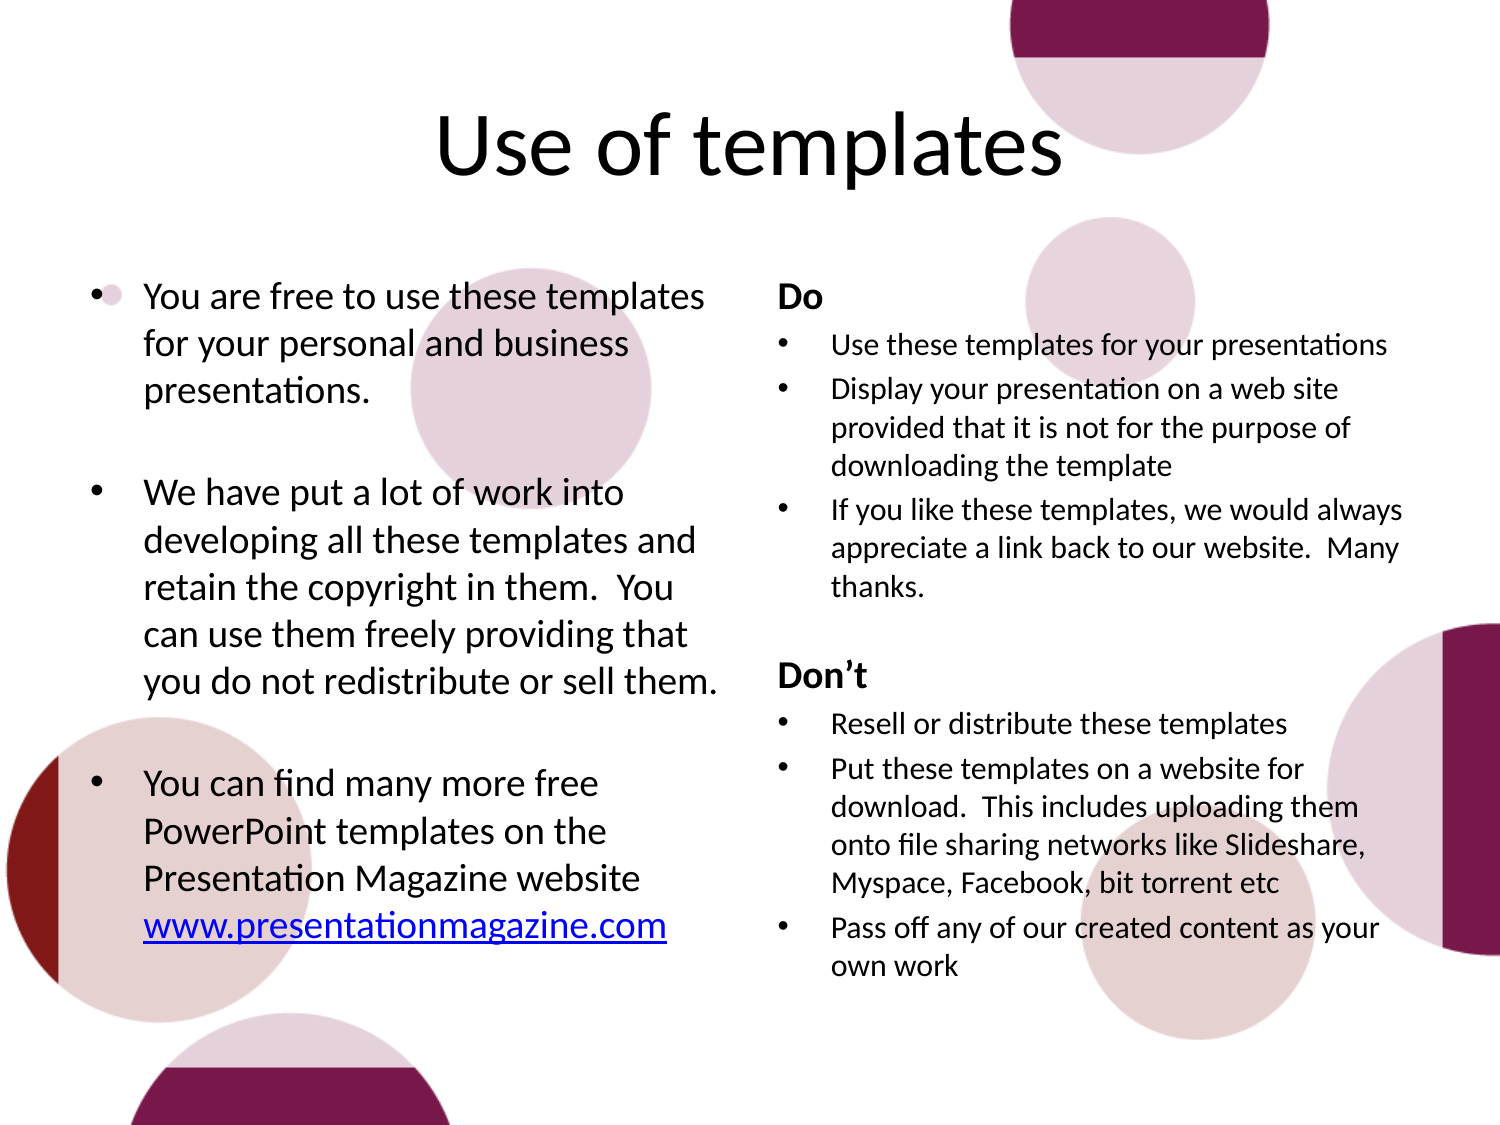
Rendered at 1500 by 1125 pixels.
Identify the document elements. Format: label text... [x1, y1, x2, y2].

list You are free to use these templates for your personal and business presentations. We have put a lot of work into developing all these templates and retain the copyright in them. You can use them freely providing that you do not redistribute or sell them. You can find many more free PowerPoint templates on the Presentation Magazine website www.presentationmagazine.com [75, 262, 738, 1005]
list Do Use these templates for your presentations Display your presentation on a web site provided that it is not for the purpose of downloading the template If you like these templates, we would always appreciate a link back to our website. Many thanks. Don’t Resell or distribute these templates Put these templates on a website for download. This includes uploading them onto file sharing networks like Slideshare, Myspace, Facebook, bit torrent etc Pass off any of our created content as your own work [762, 262, 1425, 1005]
picture [0, 0, 1500, 1125]
title Use of templates [75, 45, 1425, 233]
